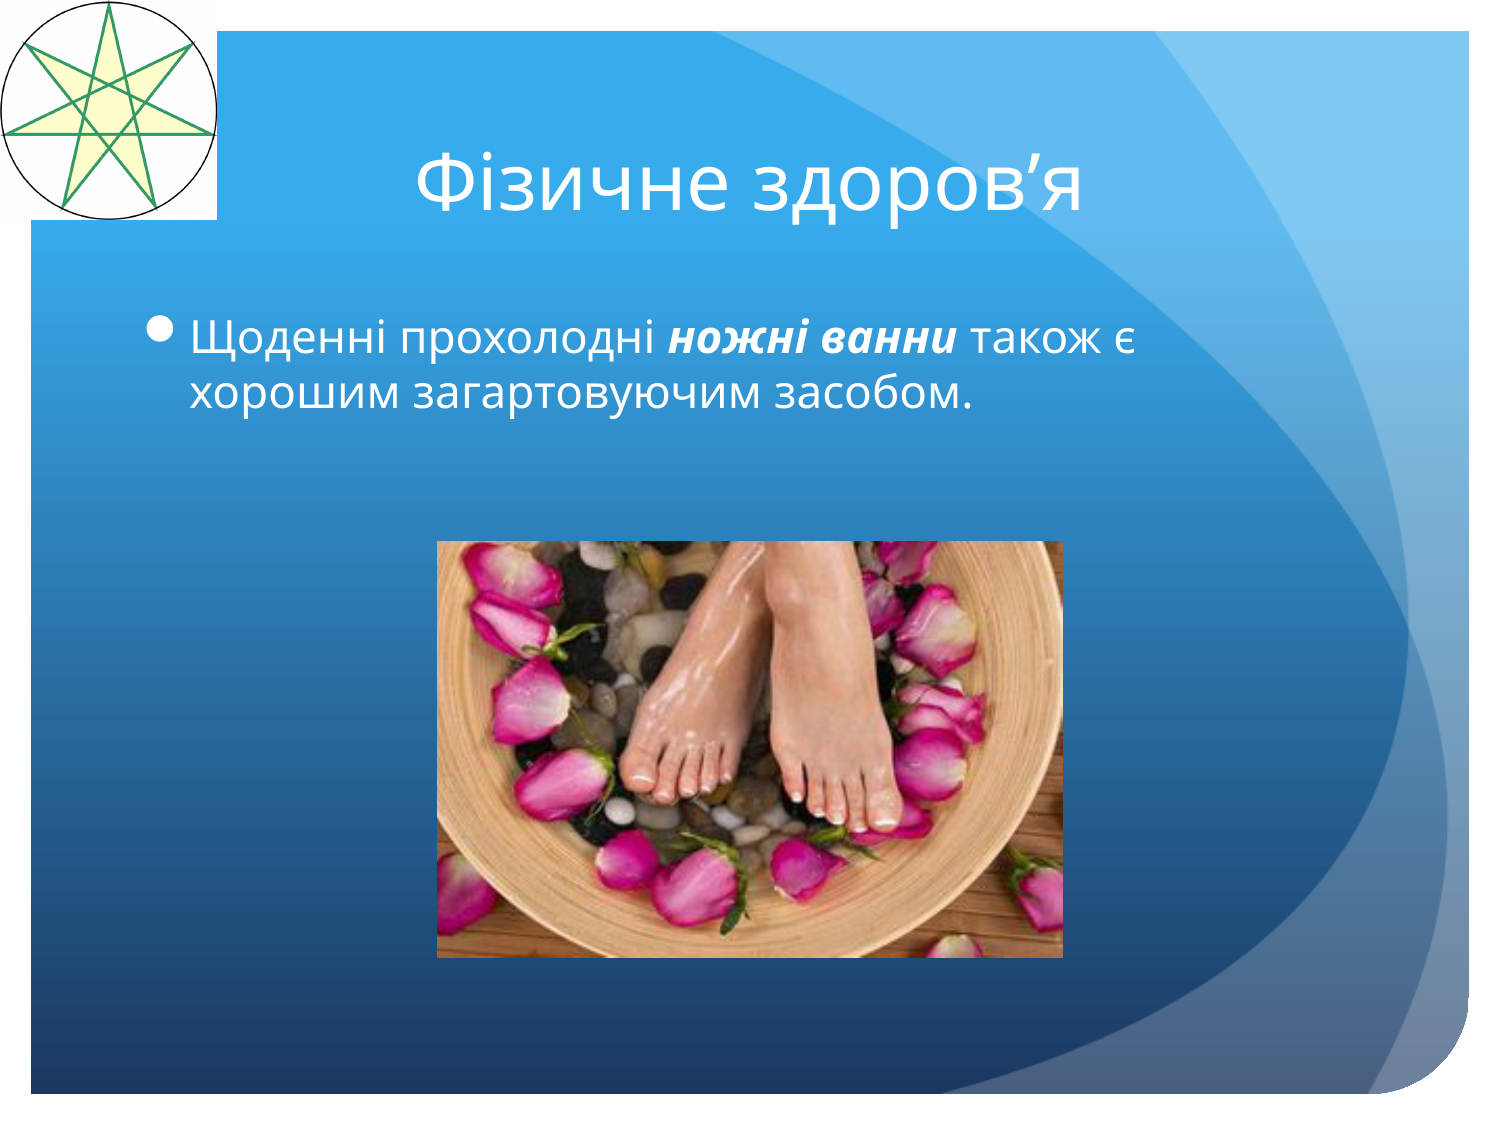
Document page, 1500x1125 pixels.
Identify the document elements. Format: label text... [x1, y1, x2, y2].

title Фізичне здоров’я [127, 62, 1372, 234]
list Щоденні прохолодні ножні ванни також є хорошим загартовуючим засобом. [127, 299, 1372, 991]
picture [0, 0, 1473, 1094]
